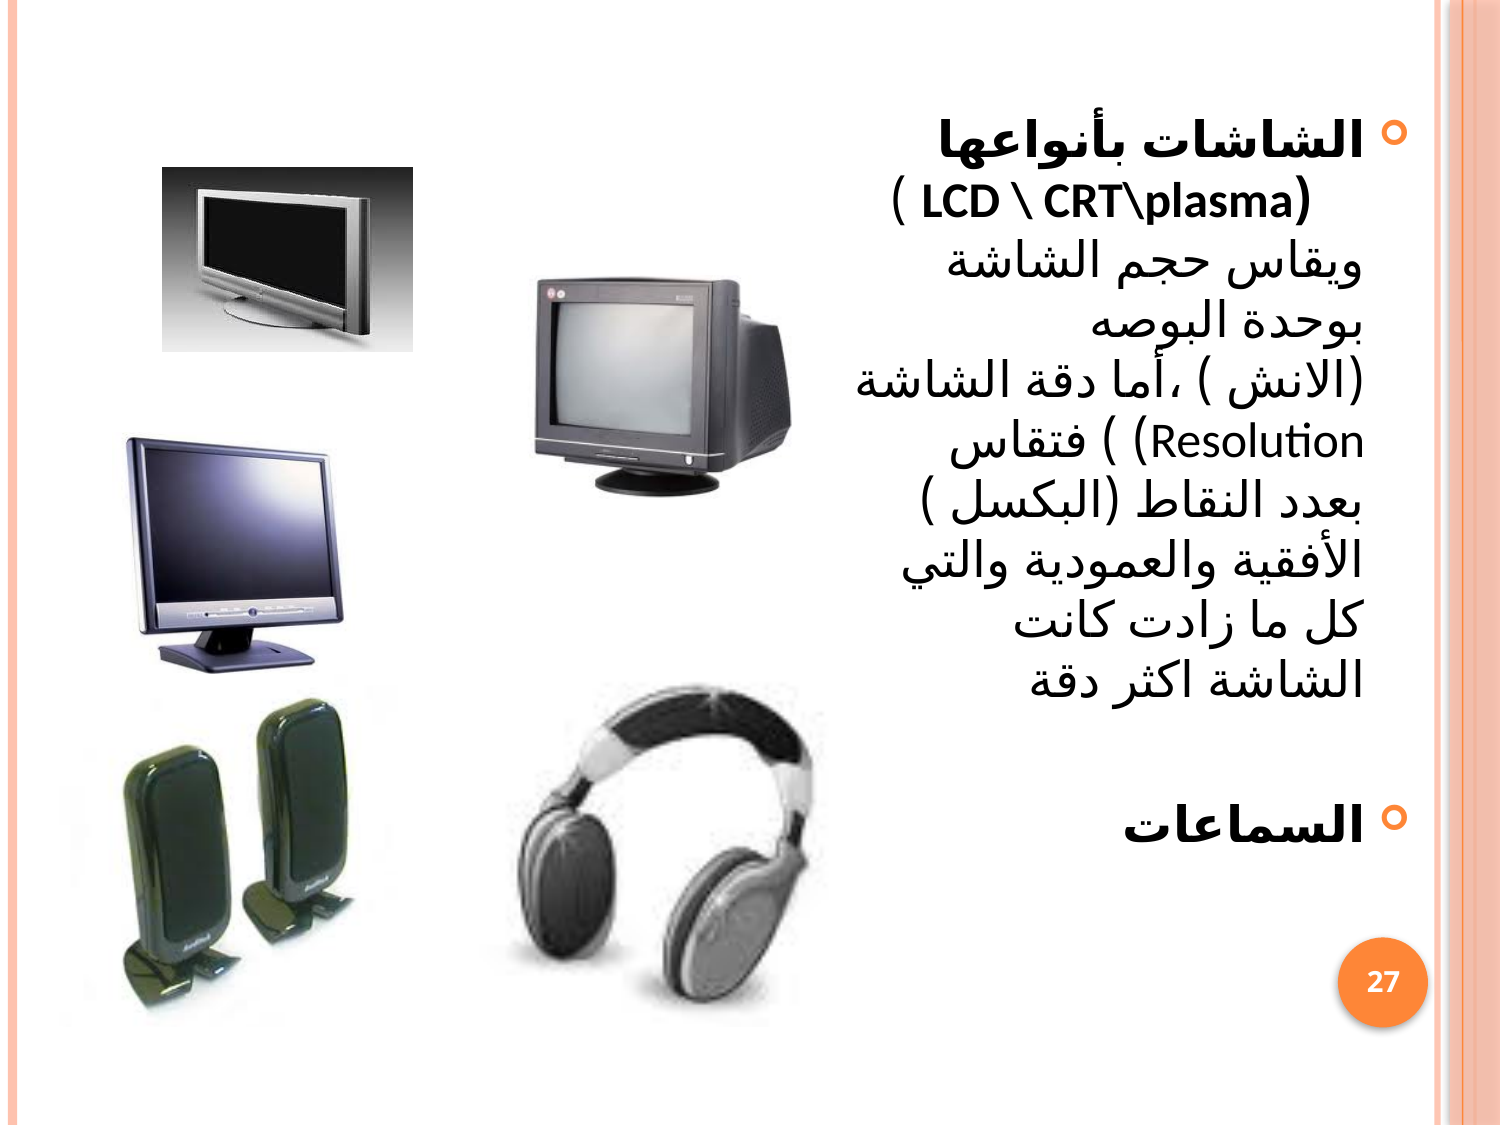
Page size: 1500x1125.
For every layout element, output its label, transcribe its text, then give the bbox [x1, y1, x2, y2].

picture [478, 655, 851, 1027]
picture [507, 255, 818, 518]
picture [59, 432, 412, 1028]
picture [161, 167, 413, 353]
slide_number 27 [1333, 940, 1434, 1027]
list الشاشات بأنواعها (LCD \ CRT\plasma ) ويقاس حجم الشاشة بوحدة البوصه (الانش ) ،أما دقة الشاشة Resolution) ) فتقاس بعدد النقاط (البكسل ) الأفقية والعمودية والتي كل ما زادت كانت الشاشة اكثر دقة السماعات [837, 99, 1425, 1038]
